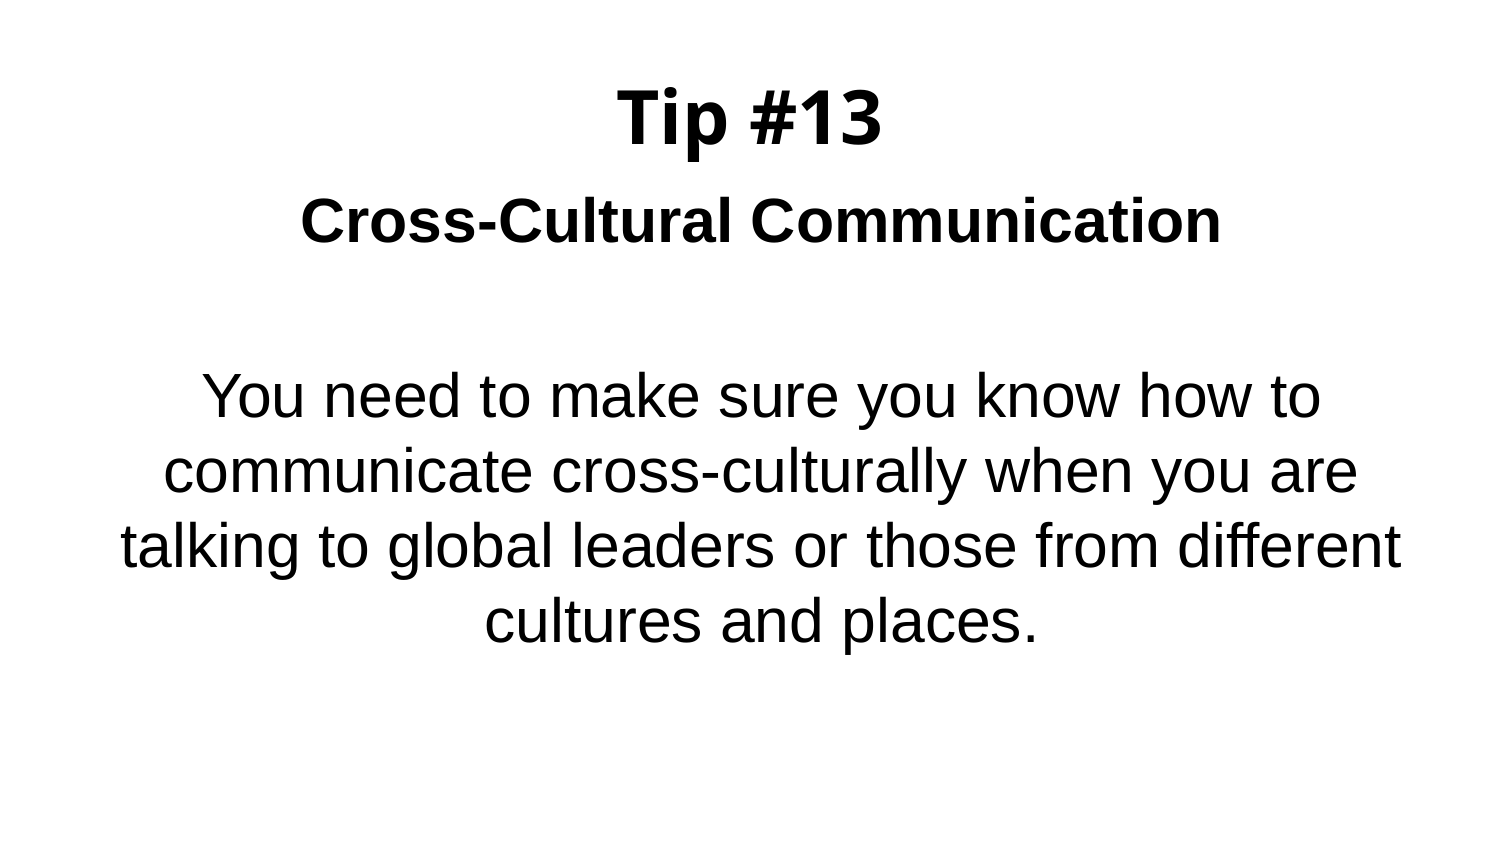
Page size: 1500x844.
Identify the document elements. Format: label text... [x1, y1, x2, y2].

list Cross-Cultural Communication You need to make sure you know how to communicate cross-culturally when you are talking to global leaders or those from different cultures and places. [87, 77, 1438, 827]
title Tip #13 [75, 33, 1425, 175]
